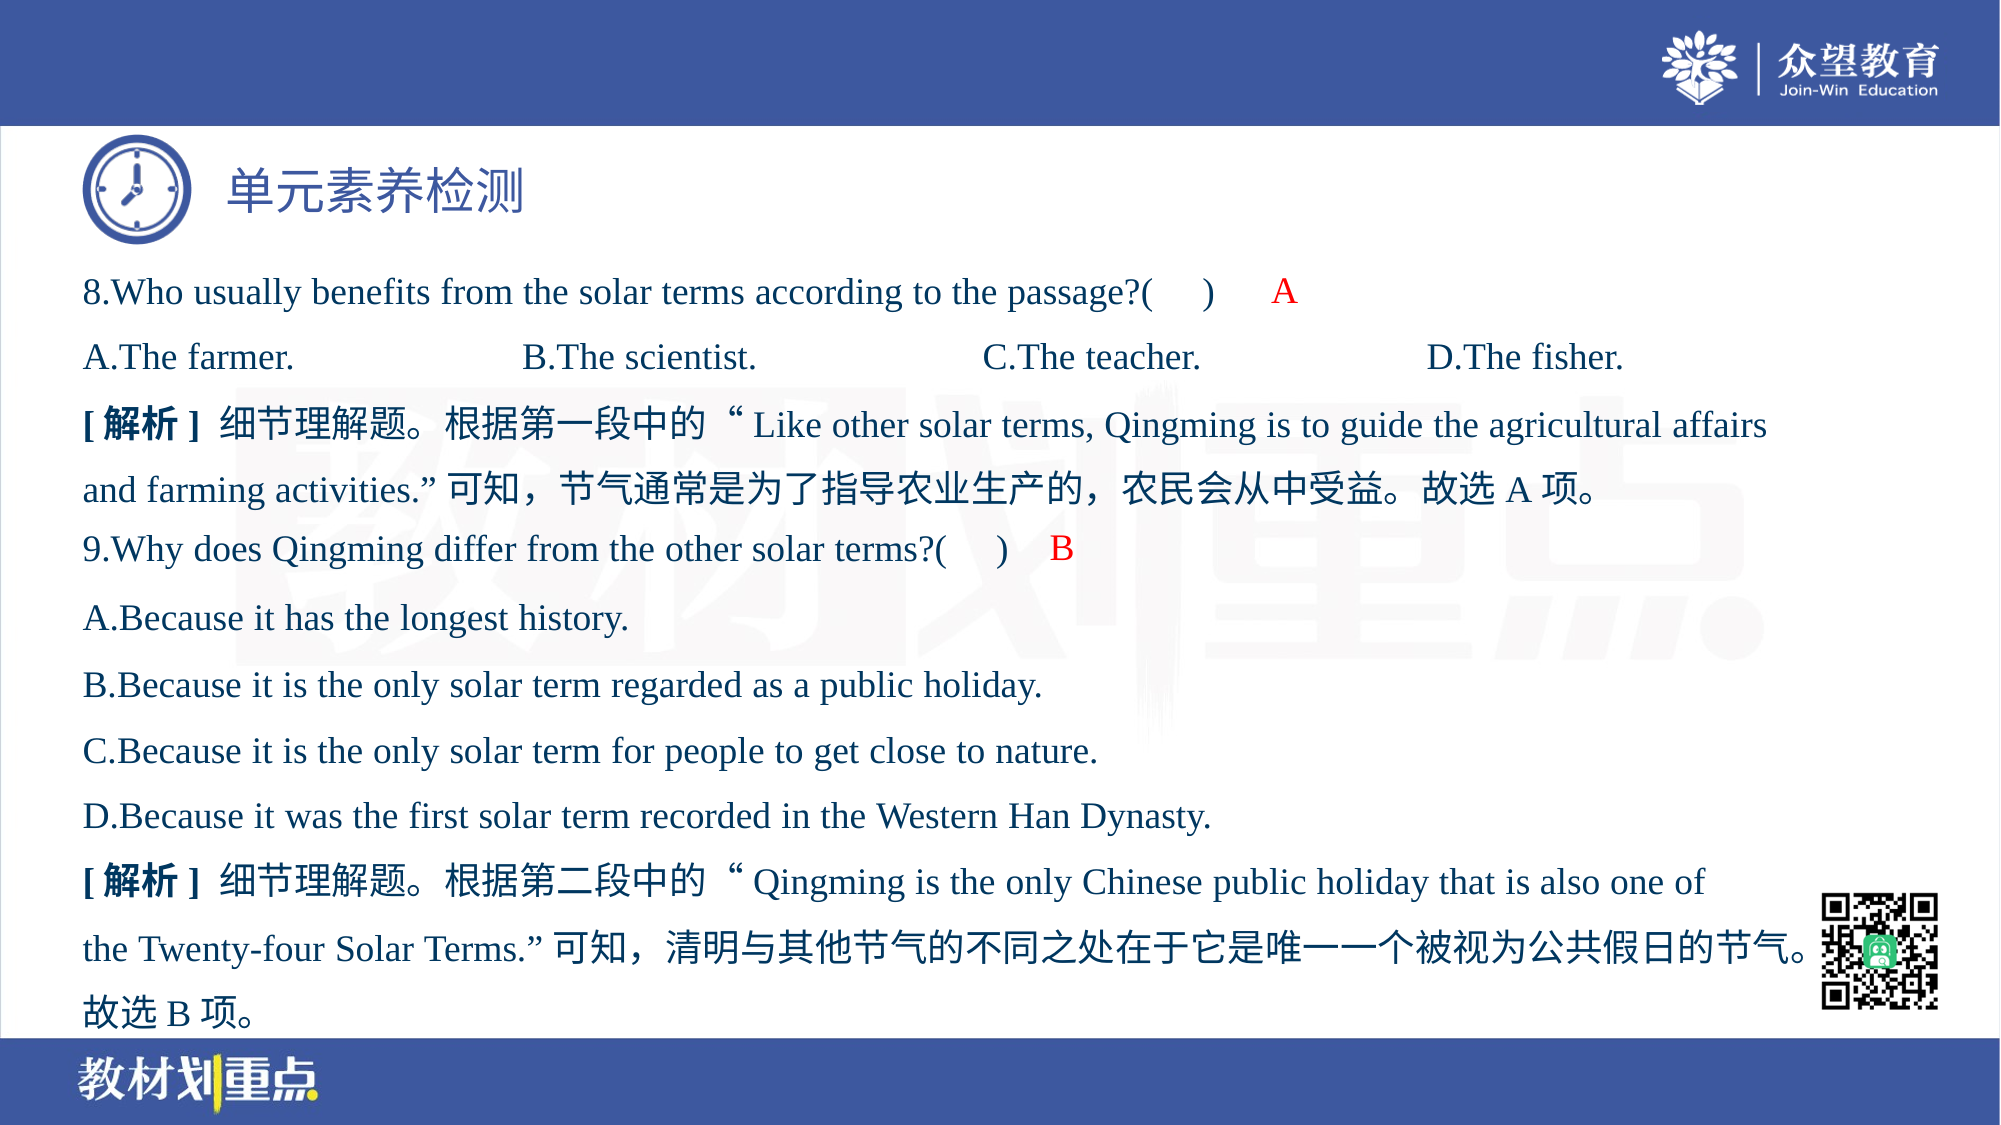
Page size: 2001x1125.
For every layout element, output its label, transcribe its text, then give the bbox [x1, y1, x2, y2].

text_box 9.Why does Qingming differ from the other solar terms?( ) [82, 504, 1817, 563]
text_box B [1035, 503, 1089, 562]
text_box 8.Who usually benefits from the solar terms according to the passage?( ) [82, 247, 1817, 306]
text_box A [1257, 246, 1312, 305]
text_box A.Because it has the longest history. B.Because it is the only solar term regarded as a public holiday. C.Because it is the only solar term for people to get close to nature. D.Because it was the first solar term recorded in the Western Han Dynasty. [82, 571, 1817, 829]
text_box [解析] 细节理解题。根据第二段中的“Qingming is the only Chinese public holiday that is also one of the Twenty-four Solar Terms.”可知，清明与其他节气的不同之处在于它是唯一一个被视为公共假日的节气。 故选B项。 [82, 835, 1817, 1028]
text_box [解析] 细节理解题。根据第一段中的“Like other solar terms, Qingming is to guide the agricultural affairs and farming activities.”可知，节气通常是为了指导农业生产的，农民会从中受益。故选A项。 [82, 378, 1817, 503]
text_box A.The farmer. B.The scientist. C.The teacher. D.The fisher. [82, 312, 1817, 370]
picture [0, 0, 2000, 1125]
